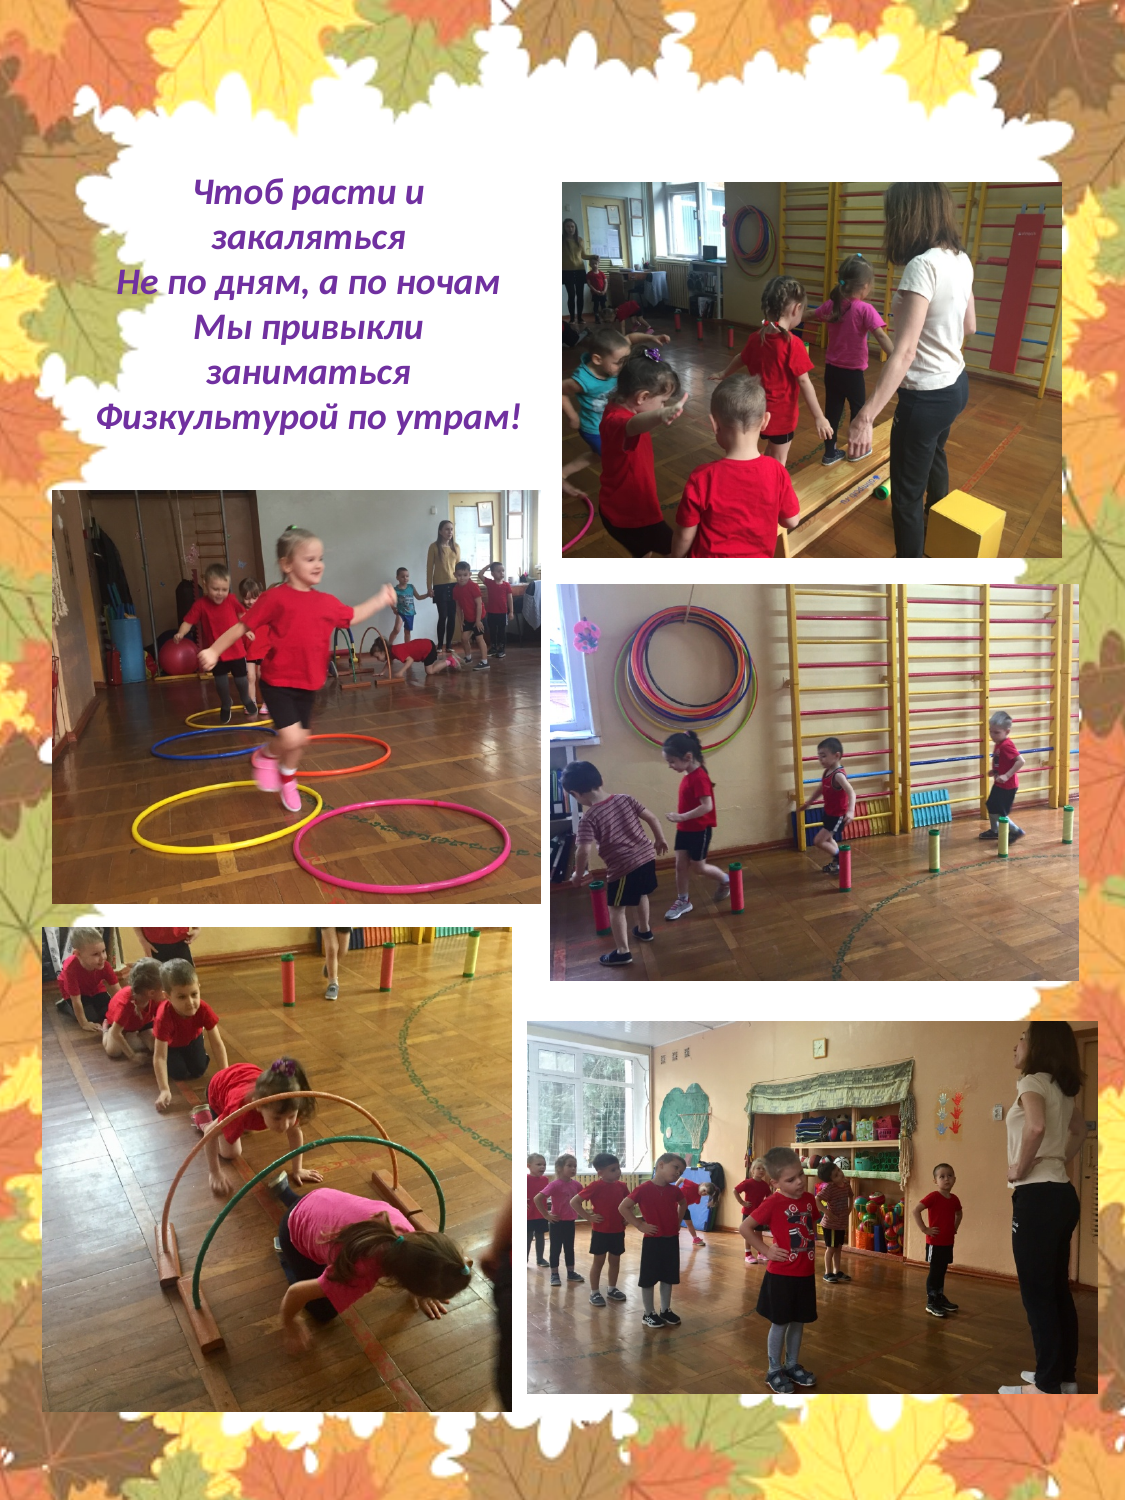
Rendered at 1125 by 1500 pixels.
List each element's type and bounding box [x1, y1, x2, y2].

text_box [0, 0, 1125, 1500]
